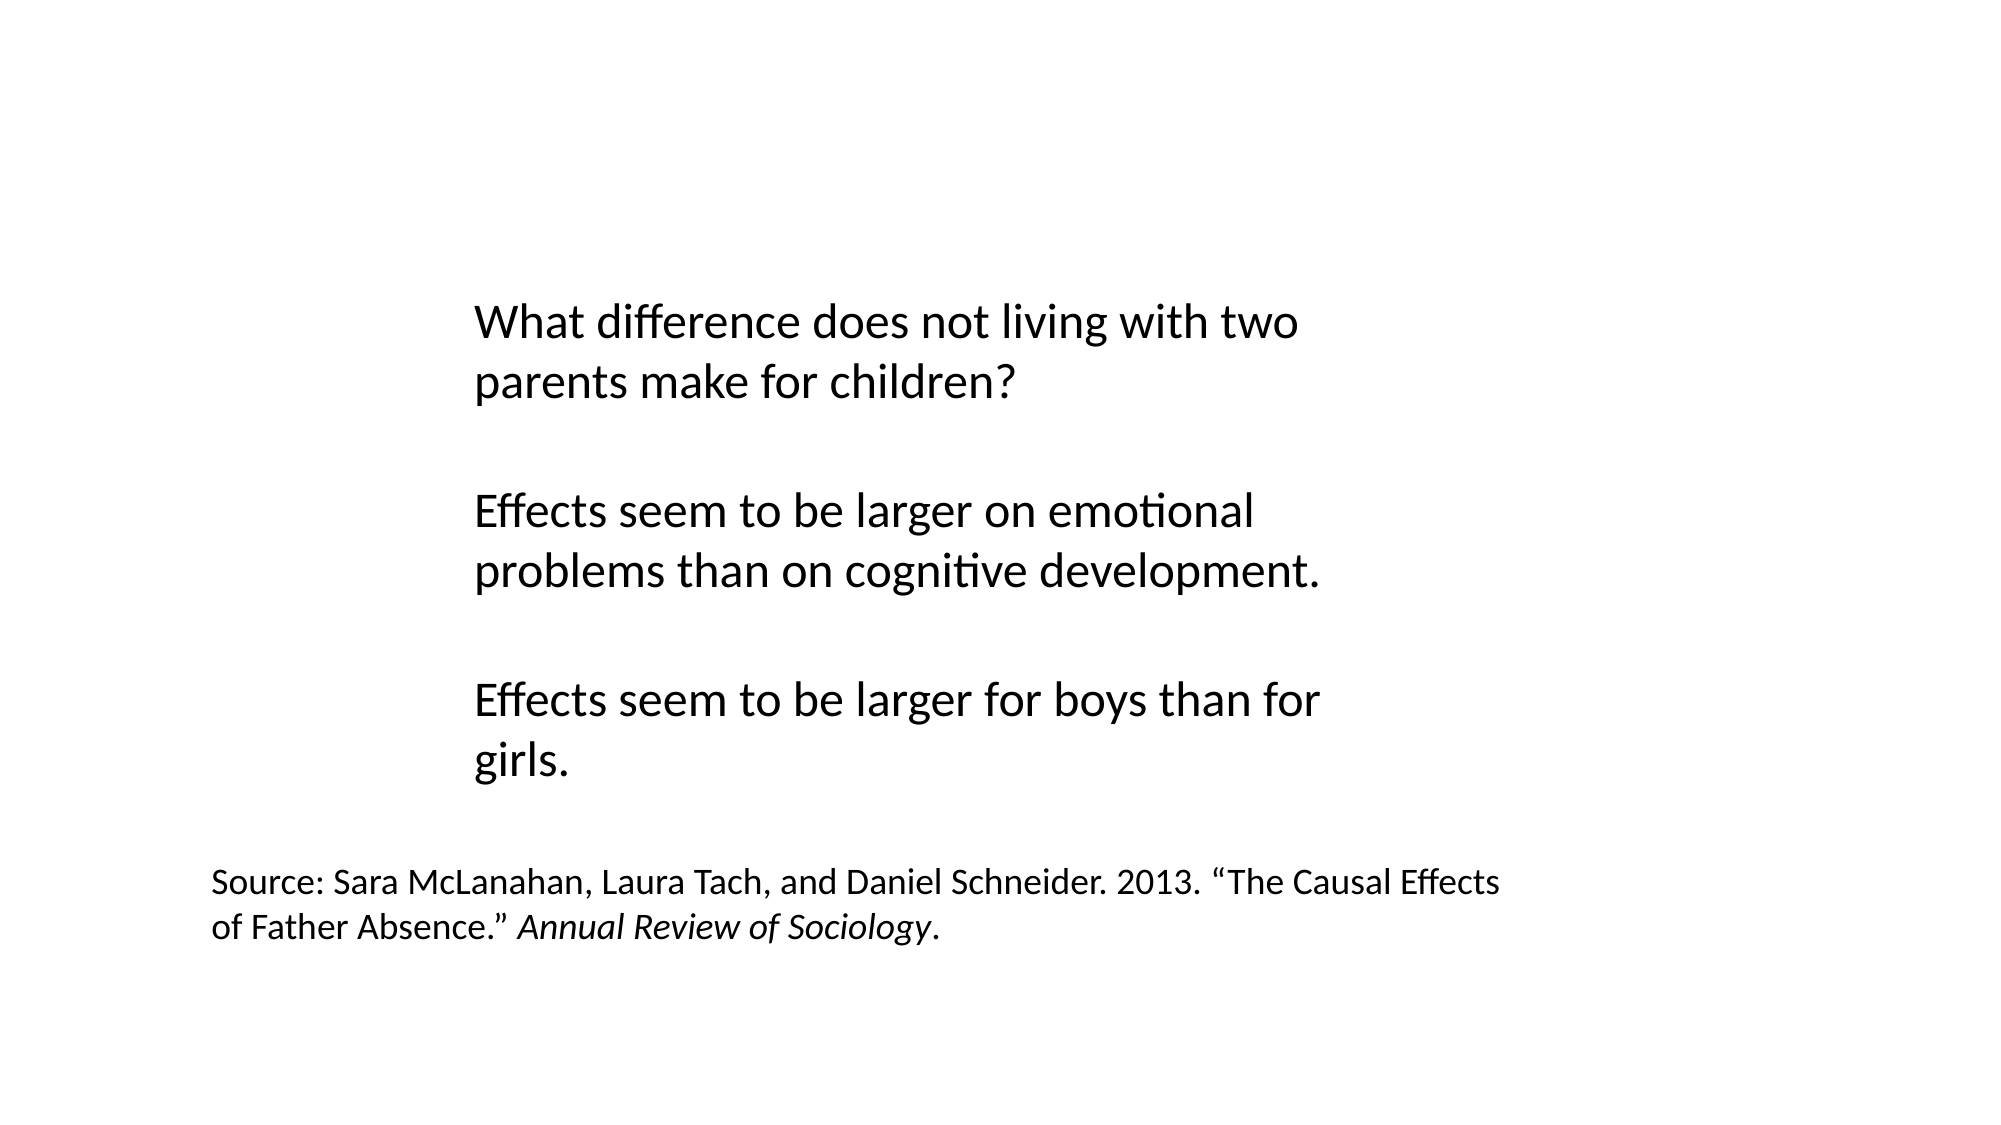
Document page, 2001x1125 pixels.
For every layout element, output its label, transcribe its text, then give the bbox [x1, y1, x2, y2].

text_box Source: Sara McLanahan, Laura Tach, and Daniel Schneider. 2013. “The Causal Effects of Father Absence.” Annual Review of Sociology. [196, 849, 1553, 954]
text_box What difference does not living with two parents make for children? [459, 281, 1355, 417]
text_box Effects seem to be larger on emotional problems than on cognitive development. [459, 470, 1355, 606]
text_box Effects seem to be larger for boys than for girls. [459, 659, 1355, 794]
